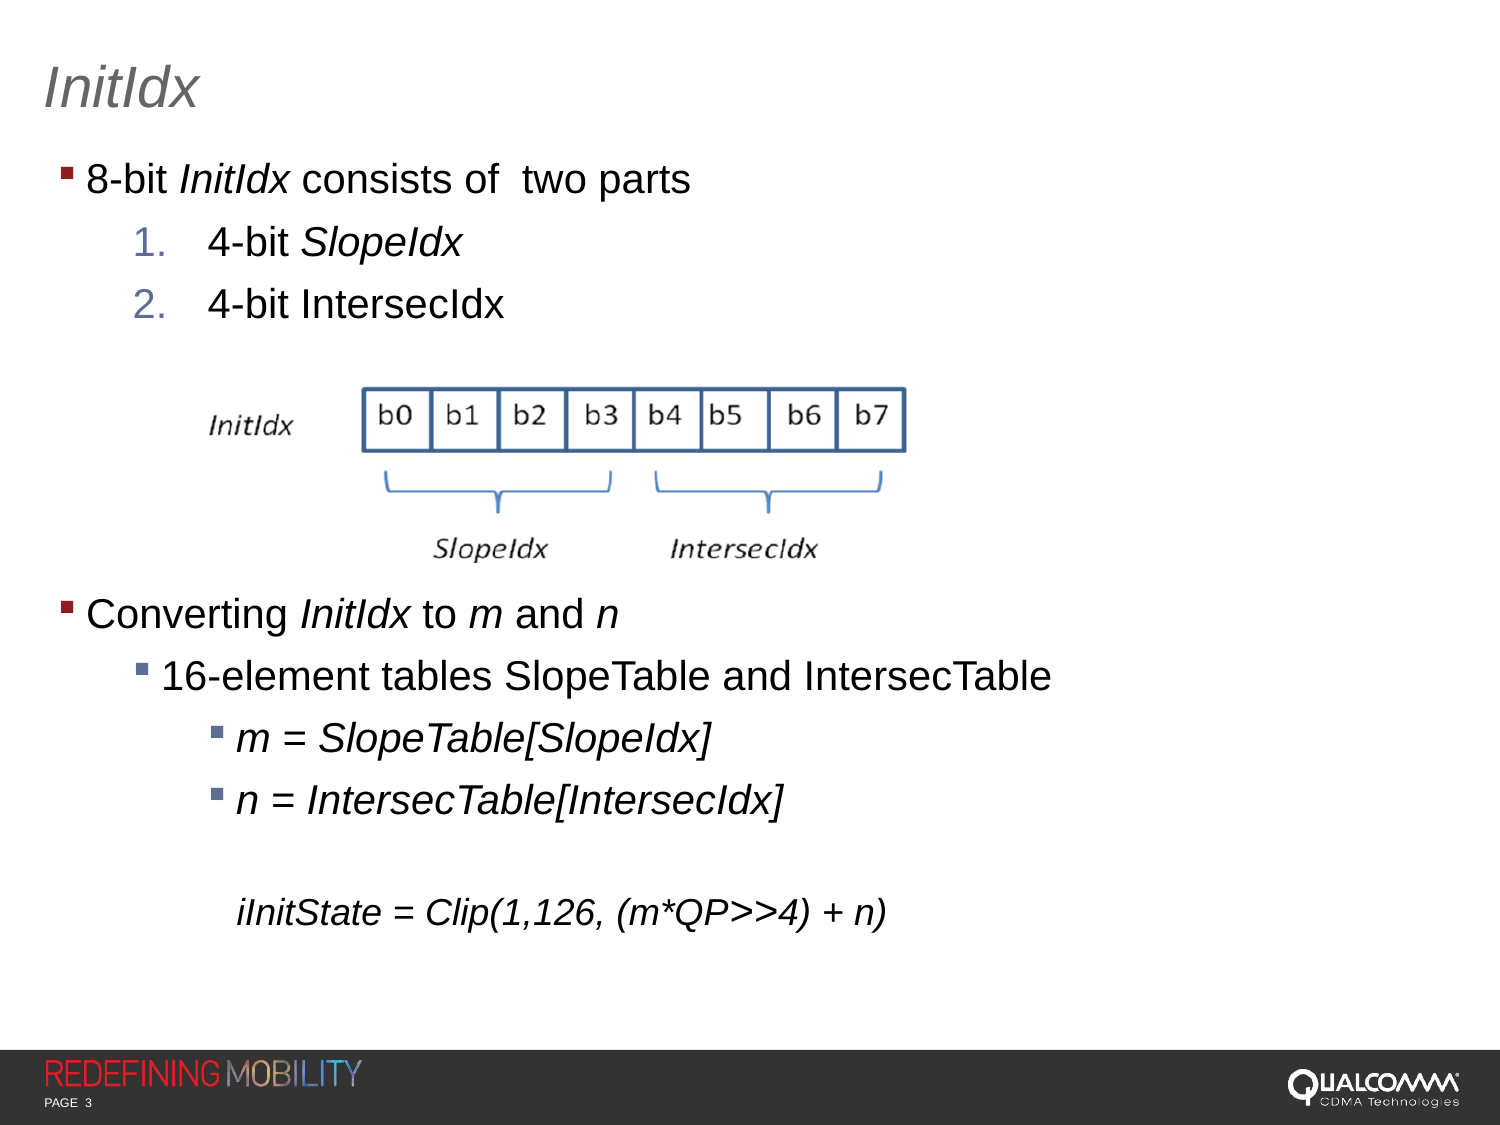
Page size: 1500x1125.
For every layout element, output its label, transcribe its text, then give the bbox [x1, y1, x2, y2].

title InitIdx [28, 44, 1462, 138]
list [186, 384, 911, 573]
text_box iInitState = Clip(1,126, (m*QP>>4) + n) [221, 876, 914, 942]
picture [30, 1048, 372, 1099]
picture [1278, 1058, 1478, 1114]
text_box 8-bit InitIdx consists of two parts 4-bit SlopeIdx 4-bit IntersecIdx Converting InitIdx to m and n 16-element tables SlopeTable and IntersecTable m = SlopeTable[SlopeIdx] n = IntersecTable[IntersecIdx] [42, 88, 1472, 892]
